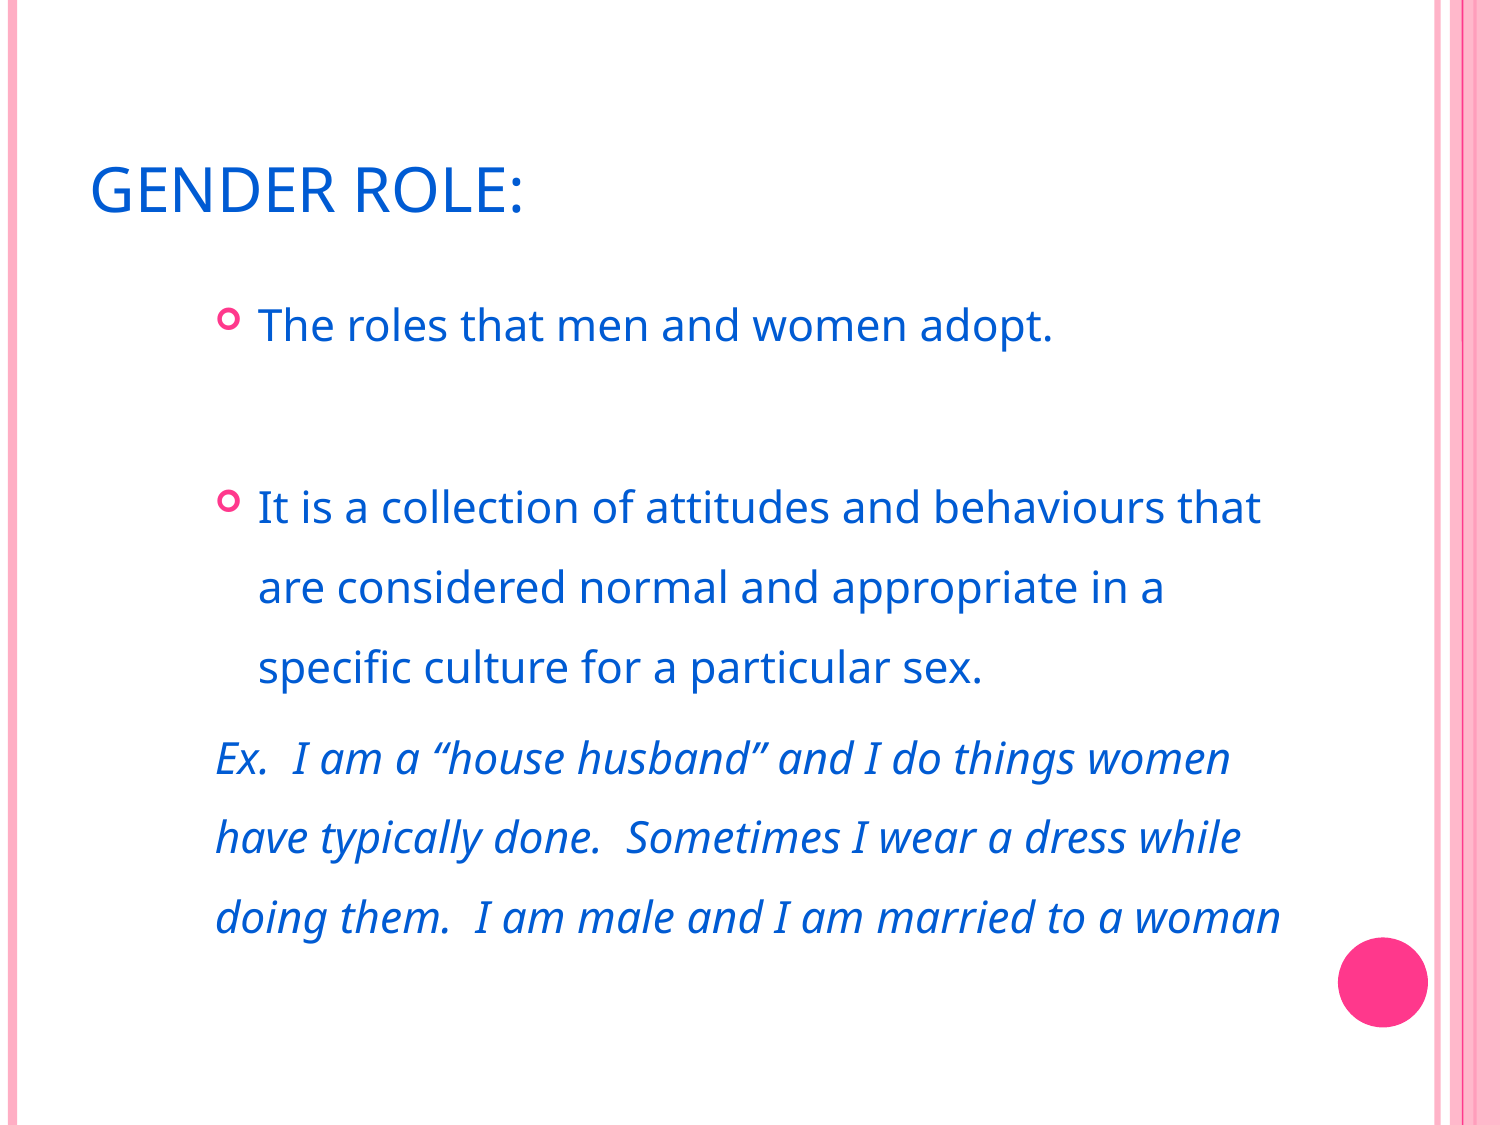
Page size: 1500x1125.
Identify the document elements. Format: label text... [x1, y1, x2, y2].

list The roles that men and women adopt. It is a collection of attitudes and behaviours that are considered normal and appropriate in a specific culture for a particular sex. Ex. I am a “house husband” and I do things women have typically done. Sometimes I wear a dress while doing them. I am male and I am married to a woman [200, 262, 1300, 1025]
title GENDER ROLE: [75, 45, 1300, 233]
